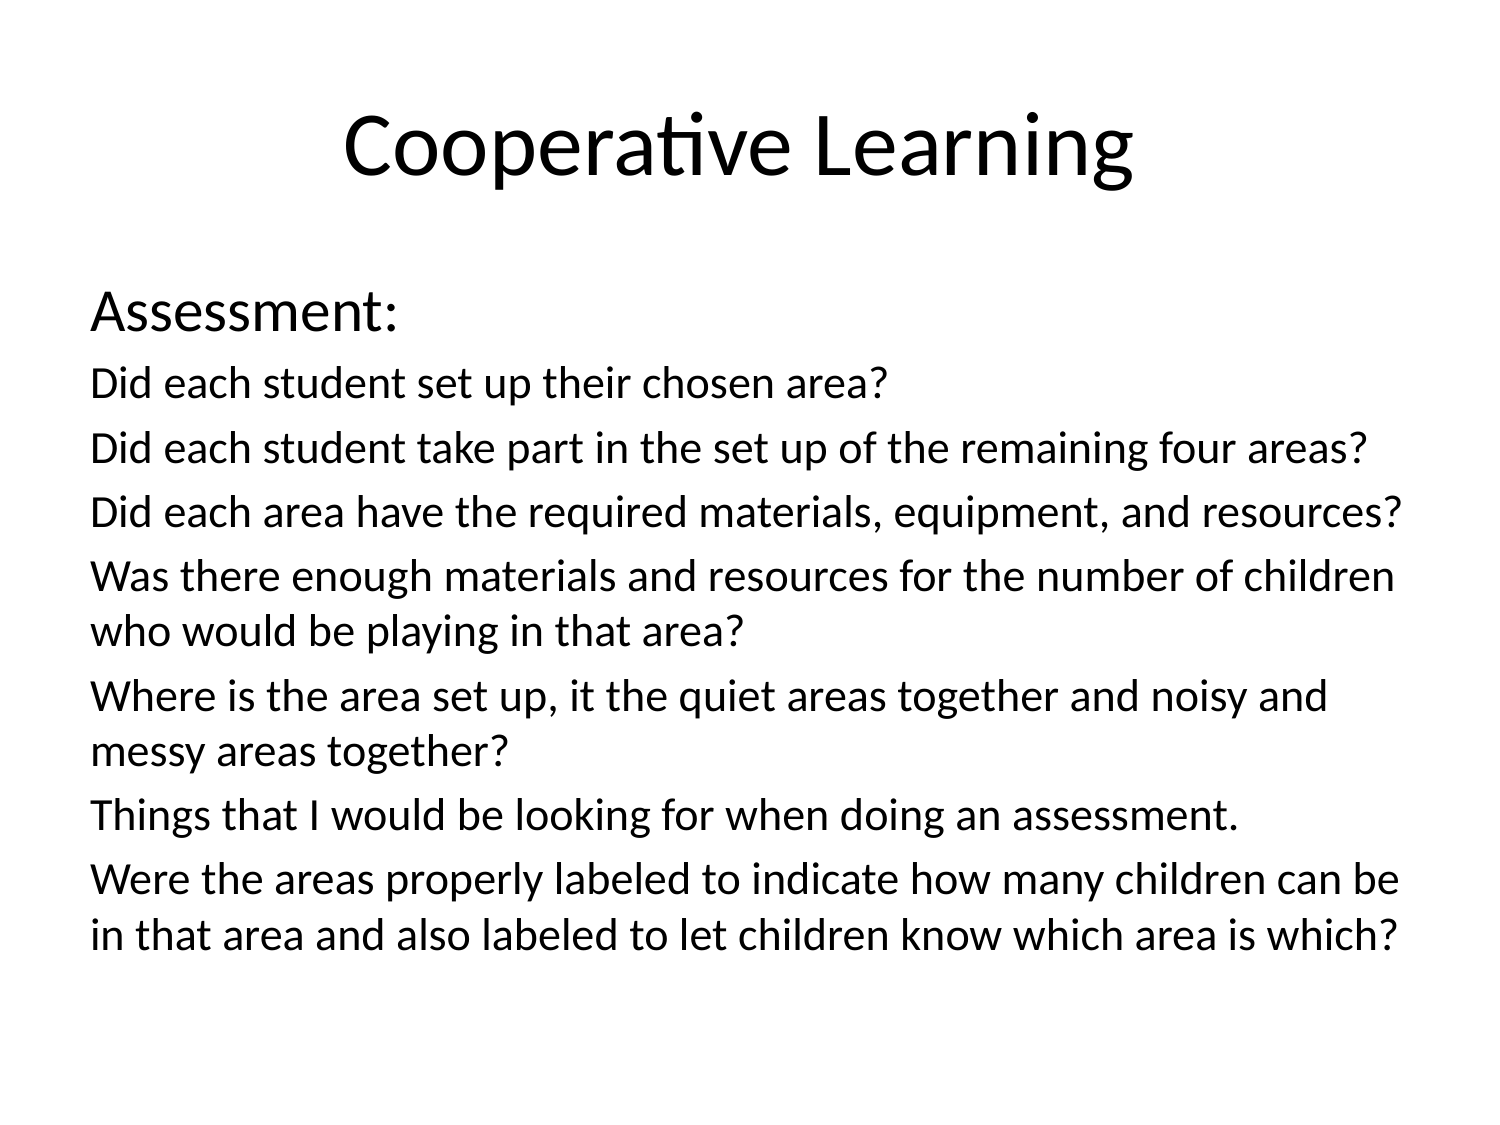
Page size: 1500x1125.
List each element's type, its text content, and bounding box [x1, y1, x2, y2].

list Assessment: Did each student set up their chosen area? Did each student take part in the set up of the remaining four areas? Did each area have the required materials, equipment, and resources? Was there enough materials and resources for the number of children who would be playing in that area? Where is the area set up, it the quiet areas together and noisy and messy areas together? Things that I would be looking for when doing an assessment. Were the areas properly labeled to indicate how many children can be in that area and also labeled to let children know which area is which? [75, 262, 1425, 1005]
title Cooperative Learning [75, 45, 1425, 233]
